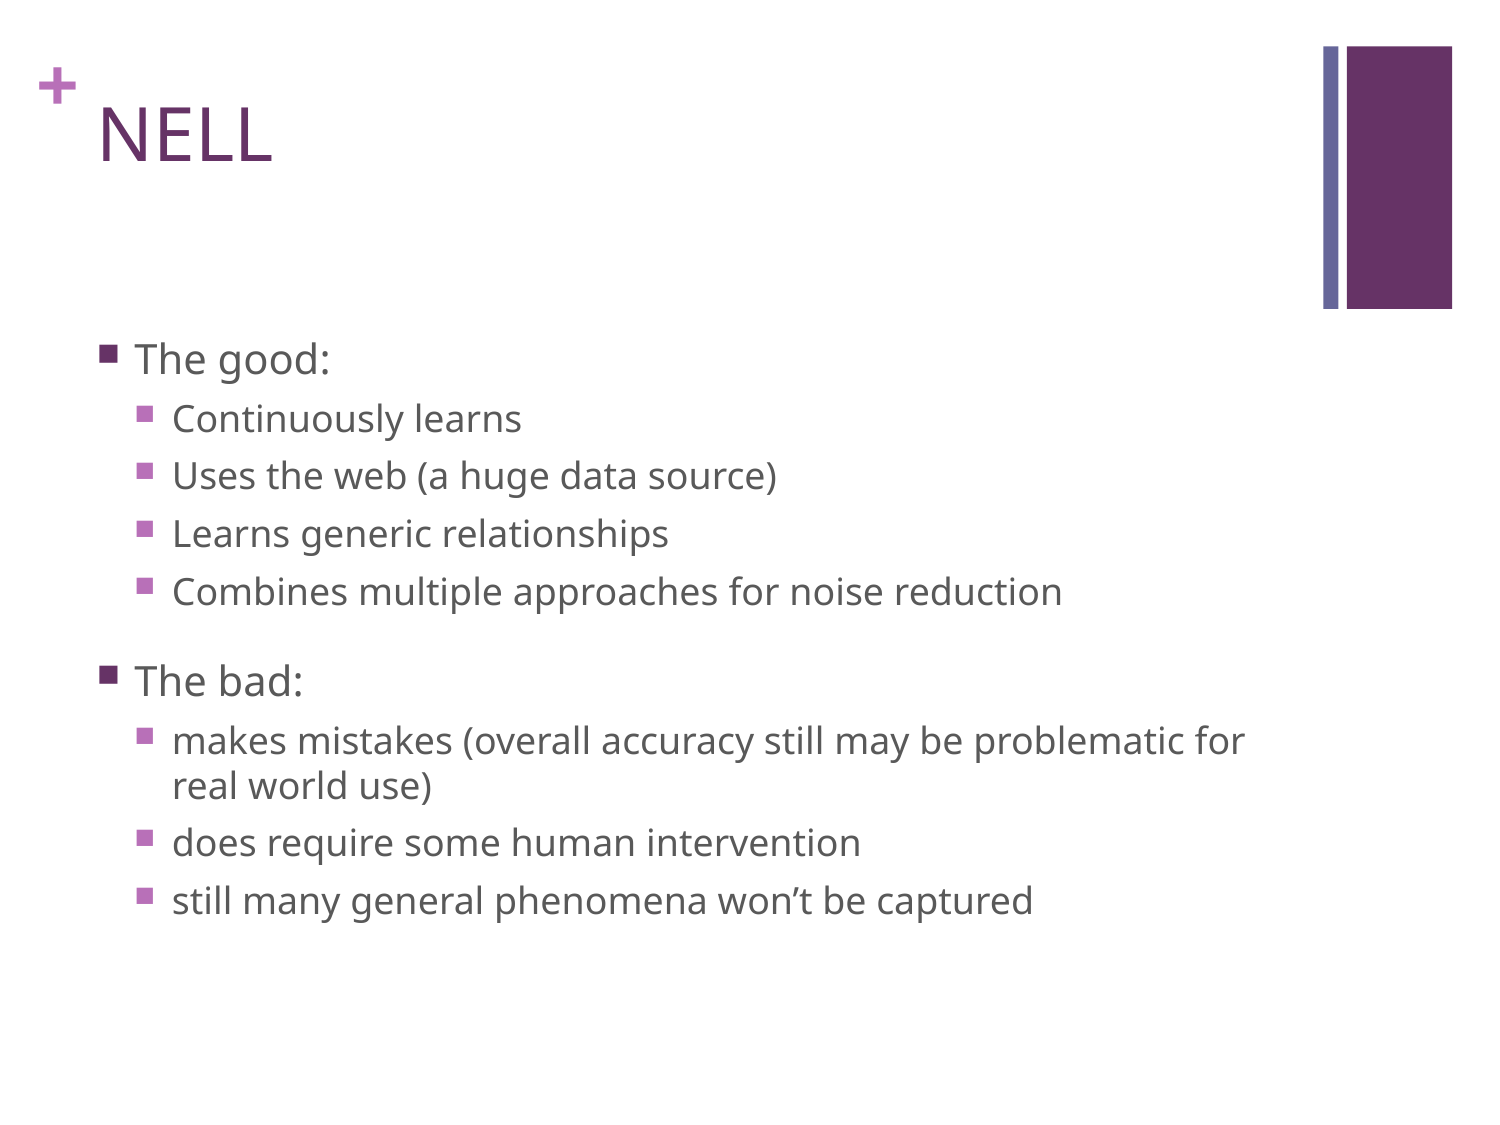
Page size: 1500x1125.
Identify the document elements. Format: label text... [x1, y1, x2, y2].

list The good: Continuously learns Uses the web (a huge data source) Learns generic relationships Combines multiple approaches for noise reduction The bad: makes mistakes (overall accuracy still may be problematic for real world use) does require some human intervention still many general phenomena won’t be captured [81, 324, 1322, 1005]
title NELL [81, 79, 1322, 263]
